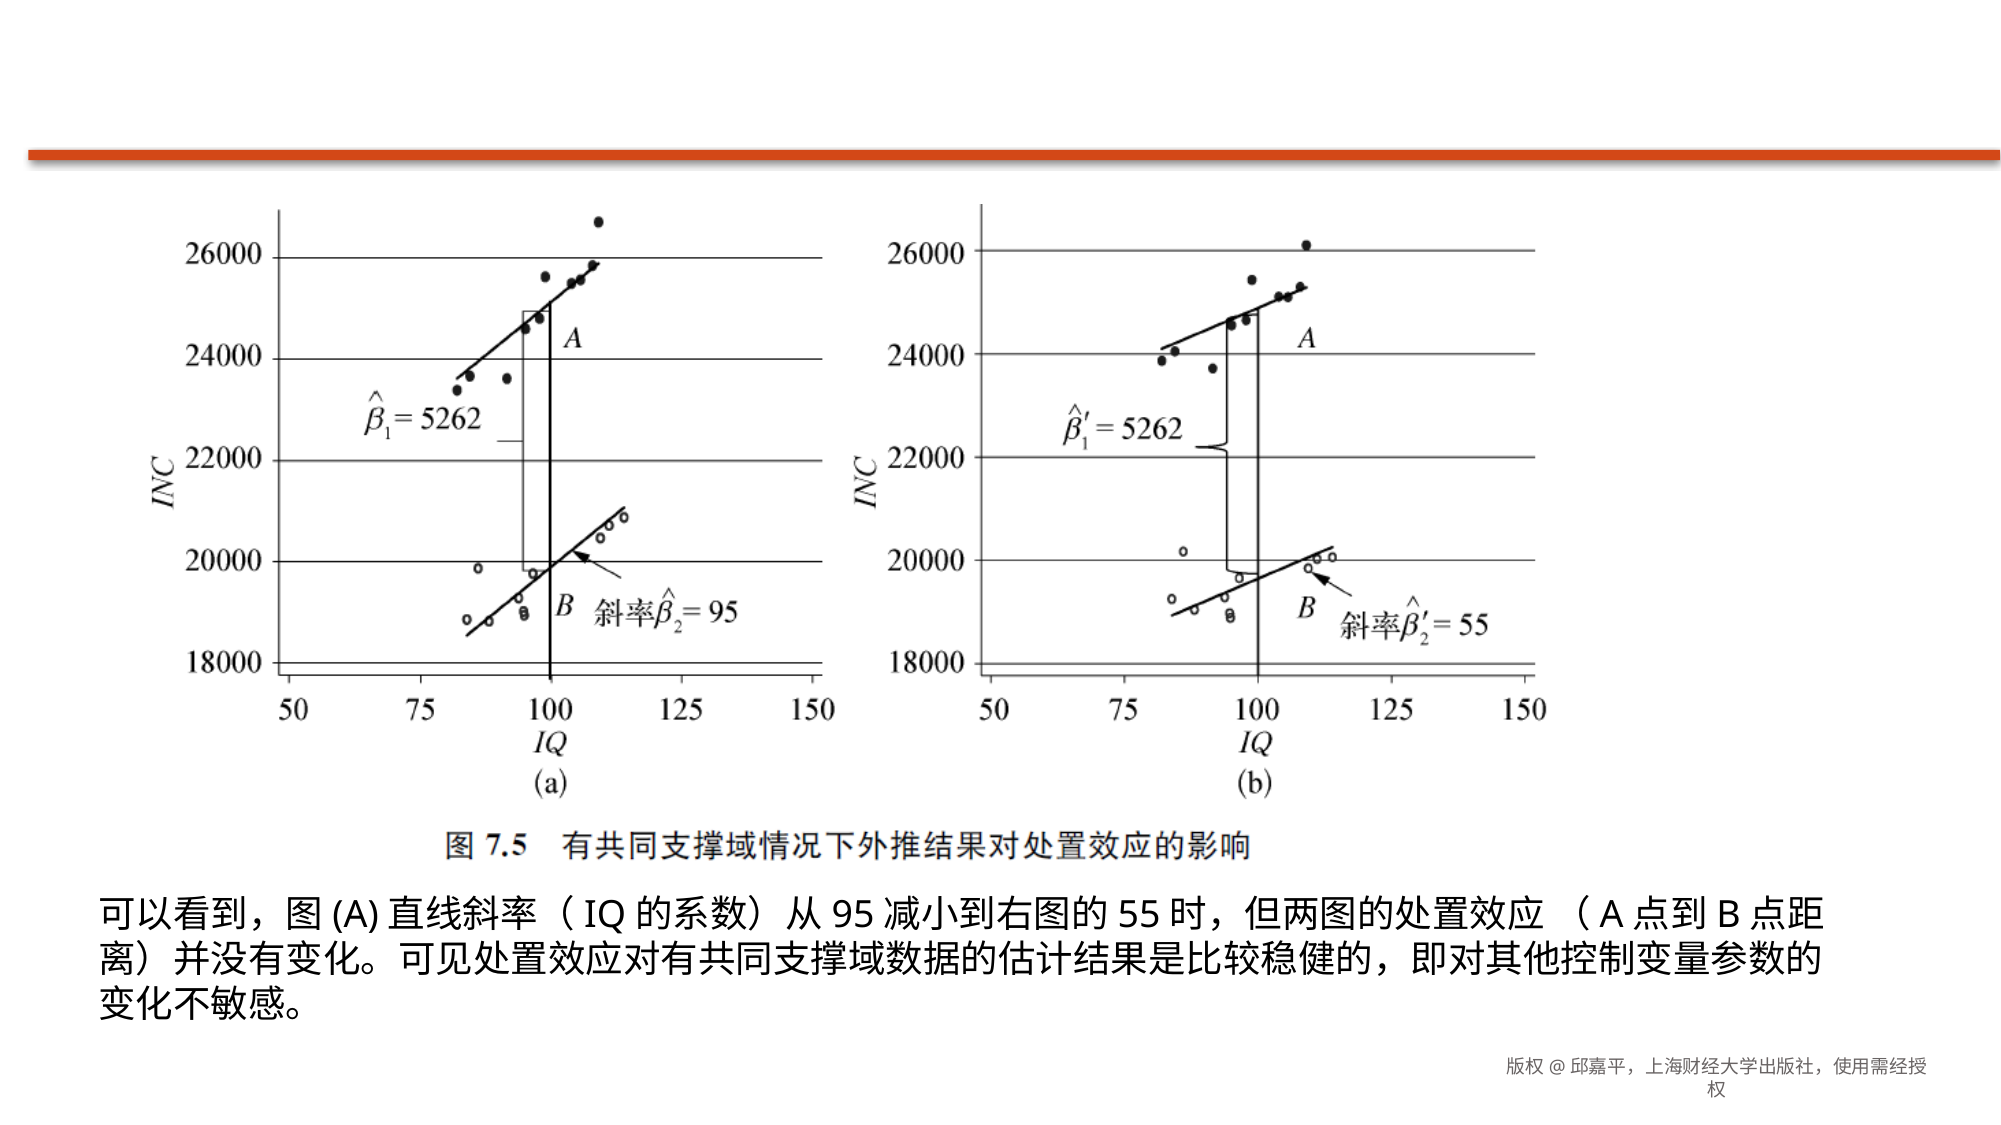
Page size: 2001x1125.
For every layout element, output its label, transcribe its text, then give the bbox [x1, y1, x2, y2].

picture [133, 204, 1574, 883]
footer 版权@邱嘉平，上海财经大学出版社，使用需经授权 [1483, 1046, 1950, 1109]
